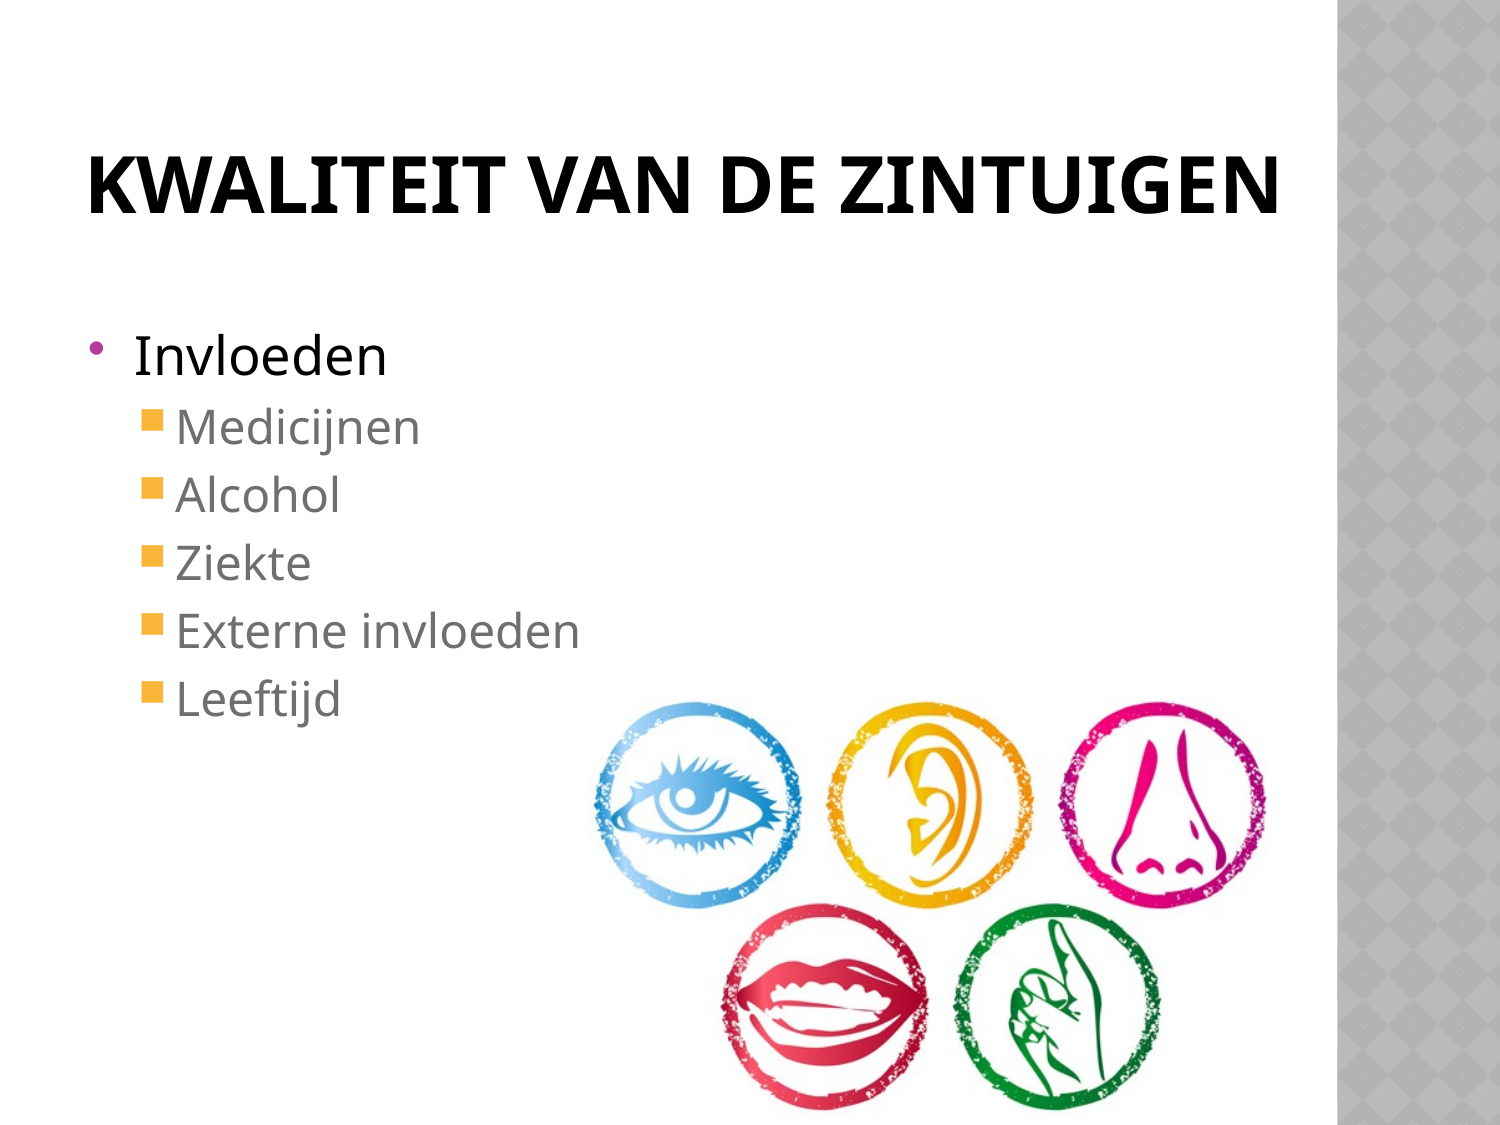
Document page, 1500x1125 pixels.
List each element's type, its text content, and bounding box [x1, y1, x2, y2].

picture [548, 676, 1334, 1125]
list Invloeden Medicijnen Alcohol Ziekte Externe invloeden Leeftijd [75, 243, 1425, 1106]
title Kwaliteit van de zintuigen [76, 0, 1427, 230]
